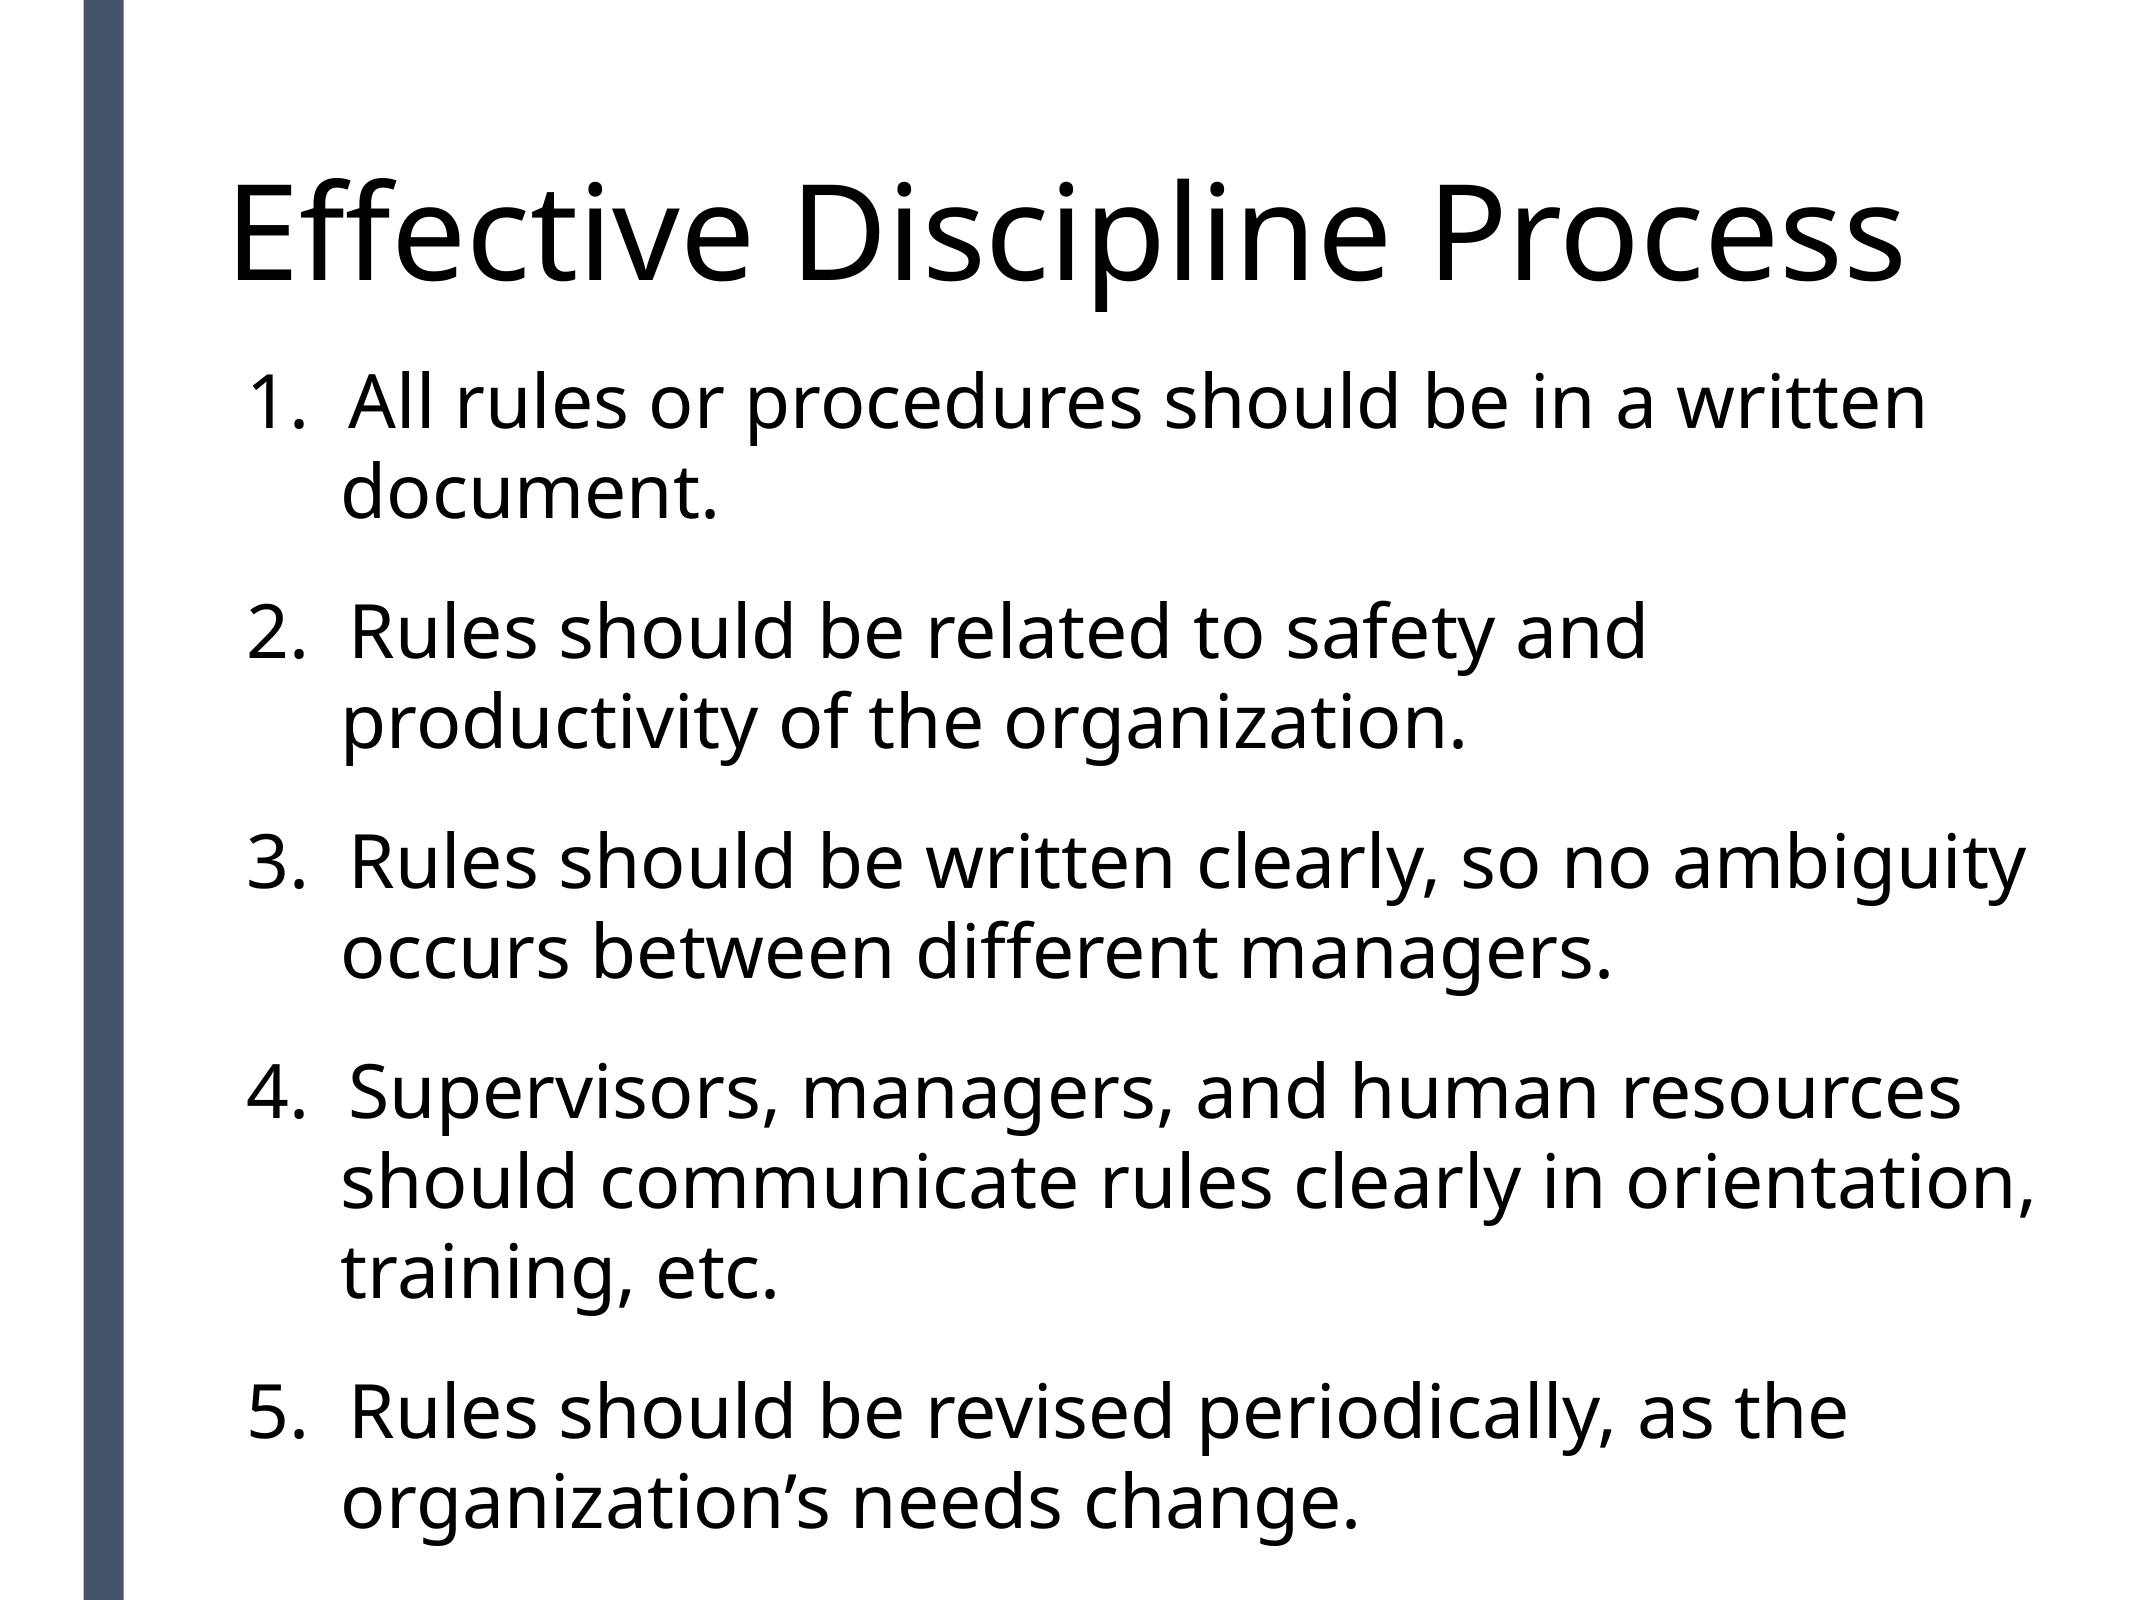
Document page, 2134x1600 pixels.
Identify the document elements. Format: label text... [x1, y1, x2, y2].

list 1. All rules or procedures should be in a written document. 2. Rules should be related to safety and productivity of the organization. 3. Rules should be written clearly, so no ambiguity occurs between different managers. 4. Supervisors, managers, and human resources should communicate rules clearly in orientation, training, etc. 5. Rules should be revised periodically, as the organization’s needs change. [188, 337, 2054, 1561]
title Effective Discipline Process [72, 138, 2061, 317]
